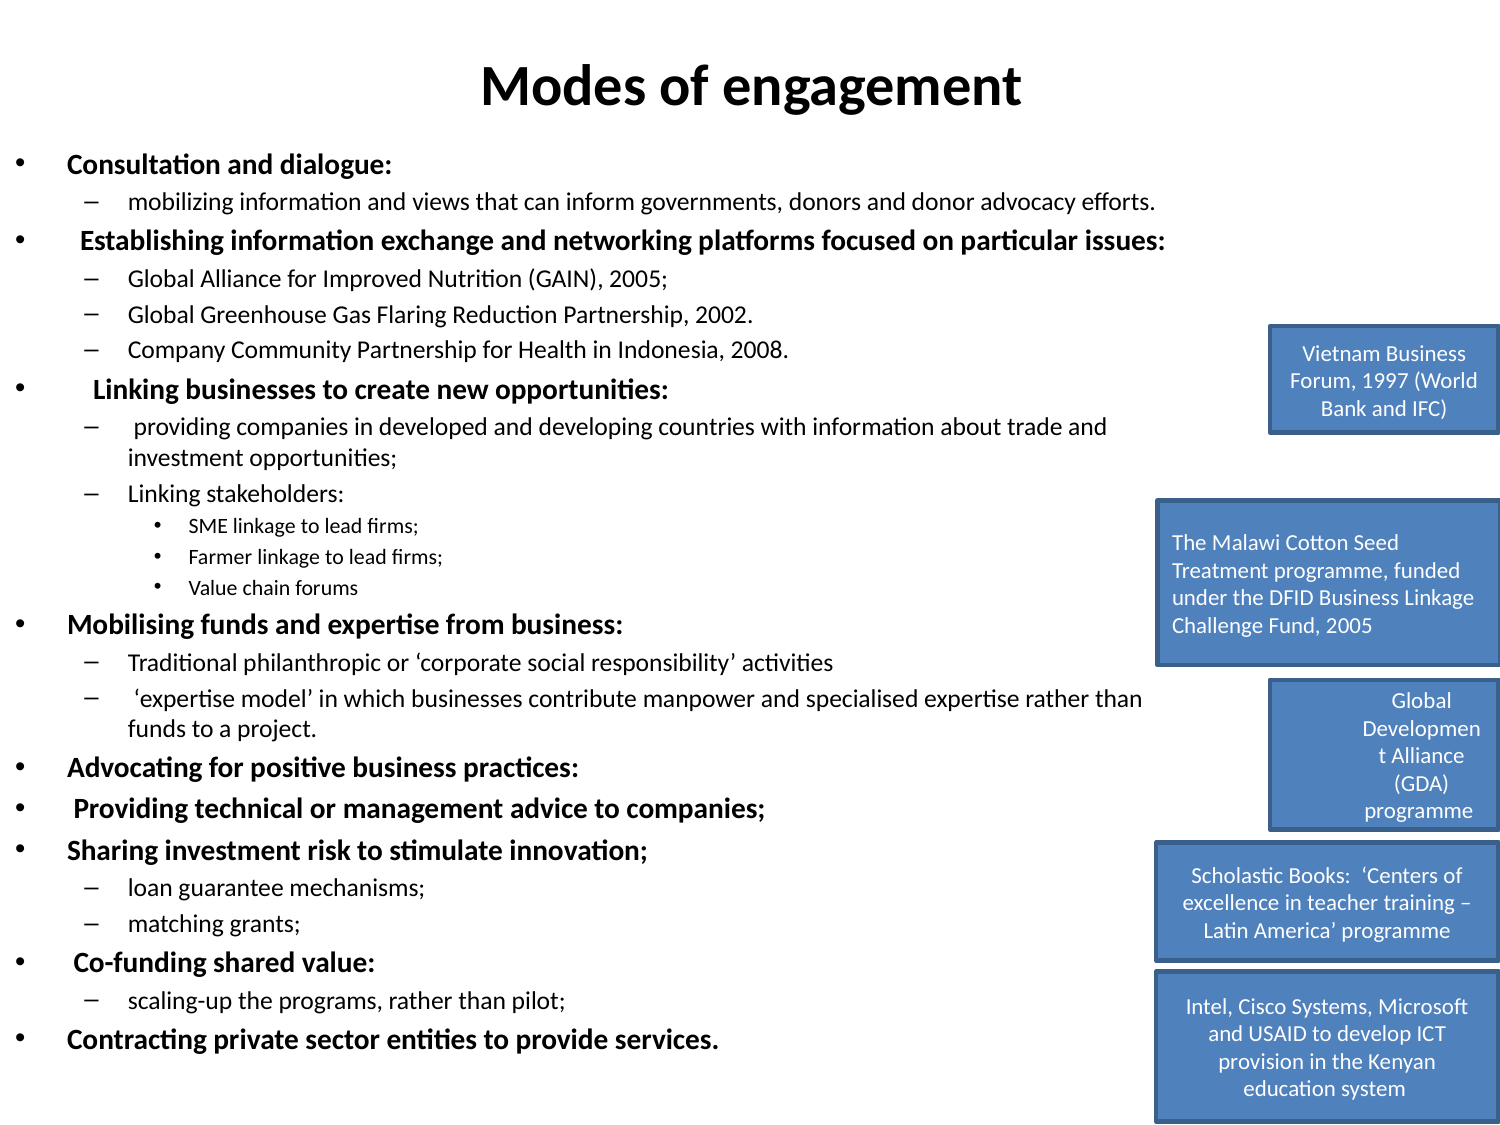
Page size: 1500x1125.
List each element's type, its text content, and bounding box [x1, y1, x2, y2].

text_box Scholastic Books: ‘Centers of excellence in teacher training – Latin America’ programme [1154, 840, 1500, 963]
text_box Intel, Cisco Systems, Microsoft and USAID to develop ICT provision in the Kenyan education system [1154, 969, 1500, 1124]
text_box Global Development Alliance (GDA) programme [1268, 678, 1500, 832]
title Modes of engagement [76, 30, 1427, 133]
list Consultation and dialogue: mobilizing information and views that can inform governments, donors and donor advocacy efforts. Establishing information exchange and networking platforms focused on particular issues: Global Alliance for Improved Nutrition (GAIN), 2005; Global Greenhouse Gas Flaring Reduction Partnership, 2002. Company Community Partnership for Health in Indonesia, 2008. Linking businesses to create new opportunities: providing companies in developed and developing countries with information about trade and investment opportunities; Linking stakeholders: SME linkage to lead firms; Farmer linkage to lead firms; Value chain forums Mobilising funds and expertise from business: Traditional philanthropic or ‘corporate social responsibility’ activities ‘expertise model’ in which businesses contribute manpower and specialised expertise rather than funds to a project. Advocating for positive business practices: Providing technical or management advice to companies; Sharing investment risk to stimulate innovation; loan guarantee mechanisms; matching grants; Co-funding shared value: scaling-up the programs, rather than pilot; Contracting private sector entities to provide services. [0, 137, 1188, 1125]
text_box Vietnam Business Forum, 1997 (World Bank and IFC) [1268, 324, 1500, 435]
text_box The Malawi Cotton Seed Treatment programme, funded under the DFID Business Linkage Challenge Fund, 2005 [1155, 498, 1500, 667]
